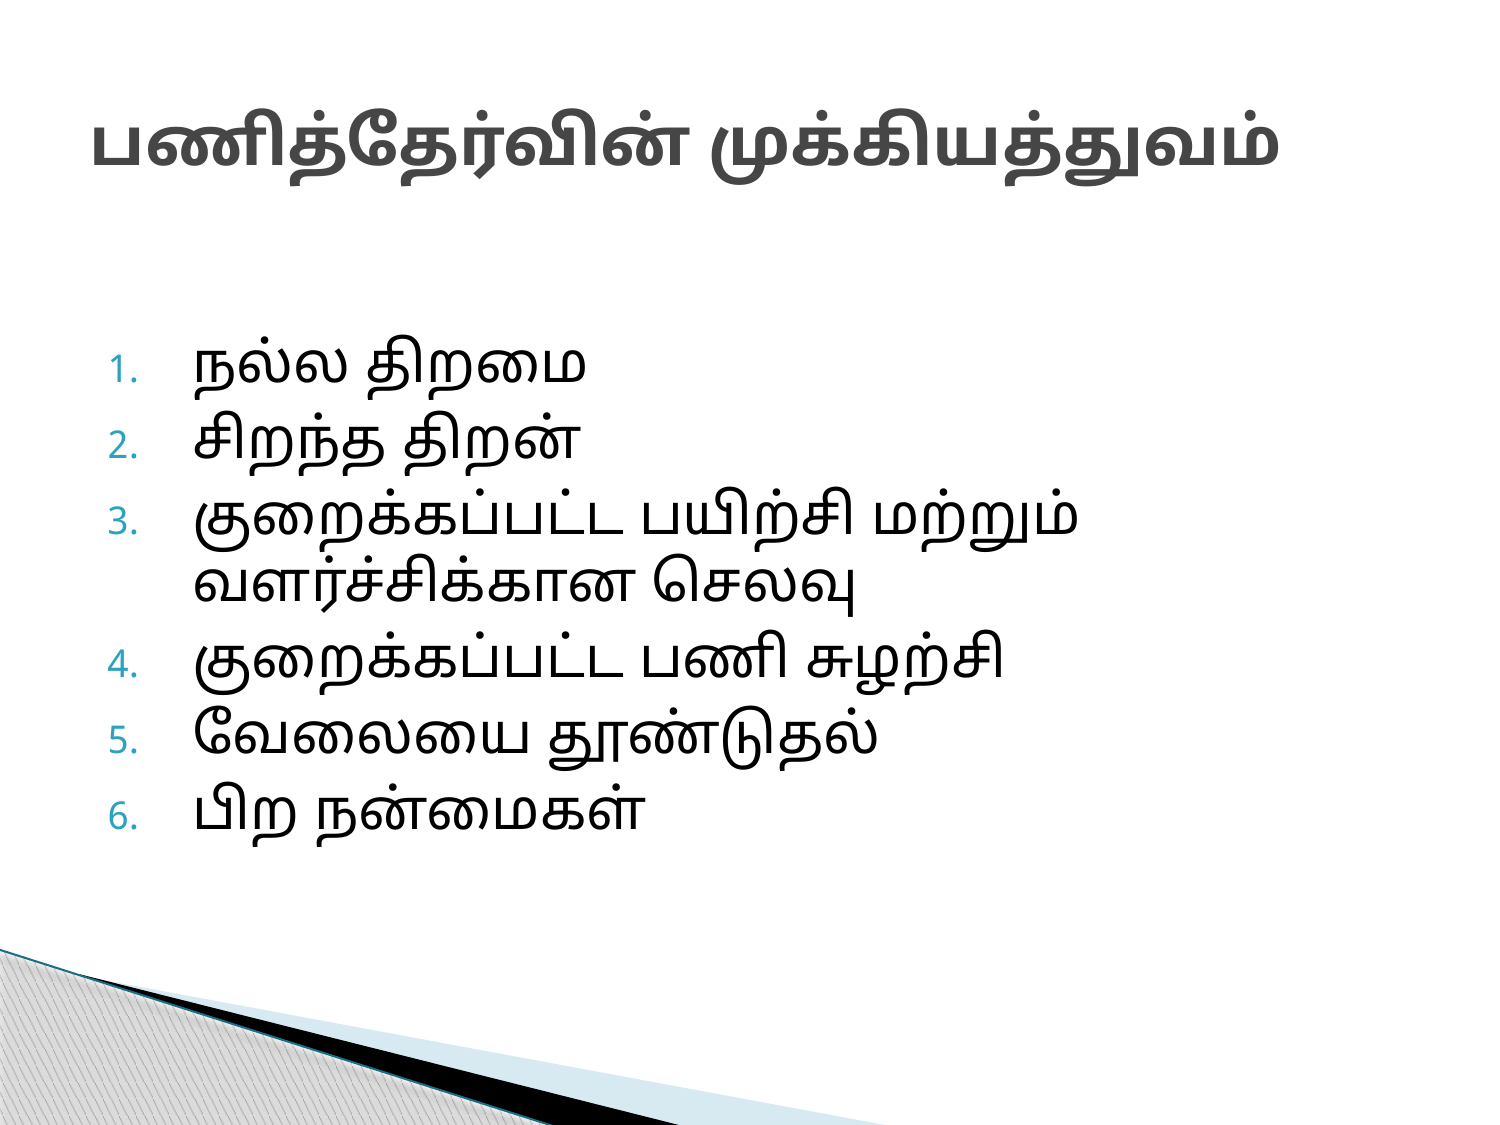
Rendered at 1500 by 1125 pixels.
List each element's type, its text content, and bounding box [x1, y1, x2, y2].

list நல்ல திறமை சிறந்த திறன் குறைக்கப்பட்ட பயிற்சி மற்றும் வளர்ச்சிக்கான செலவு குறைக்கப்பட்ட பணி சுழற்சி வேலையை தூண்டுதல் பிற நன்மைகள் [75, 243, 1425, 986]
title பணித்தேர்வின் முக்கியத்துவம் [75, 45, 1425, 233]
